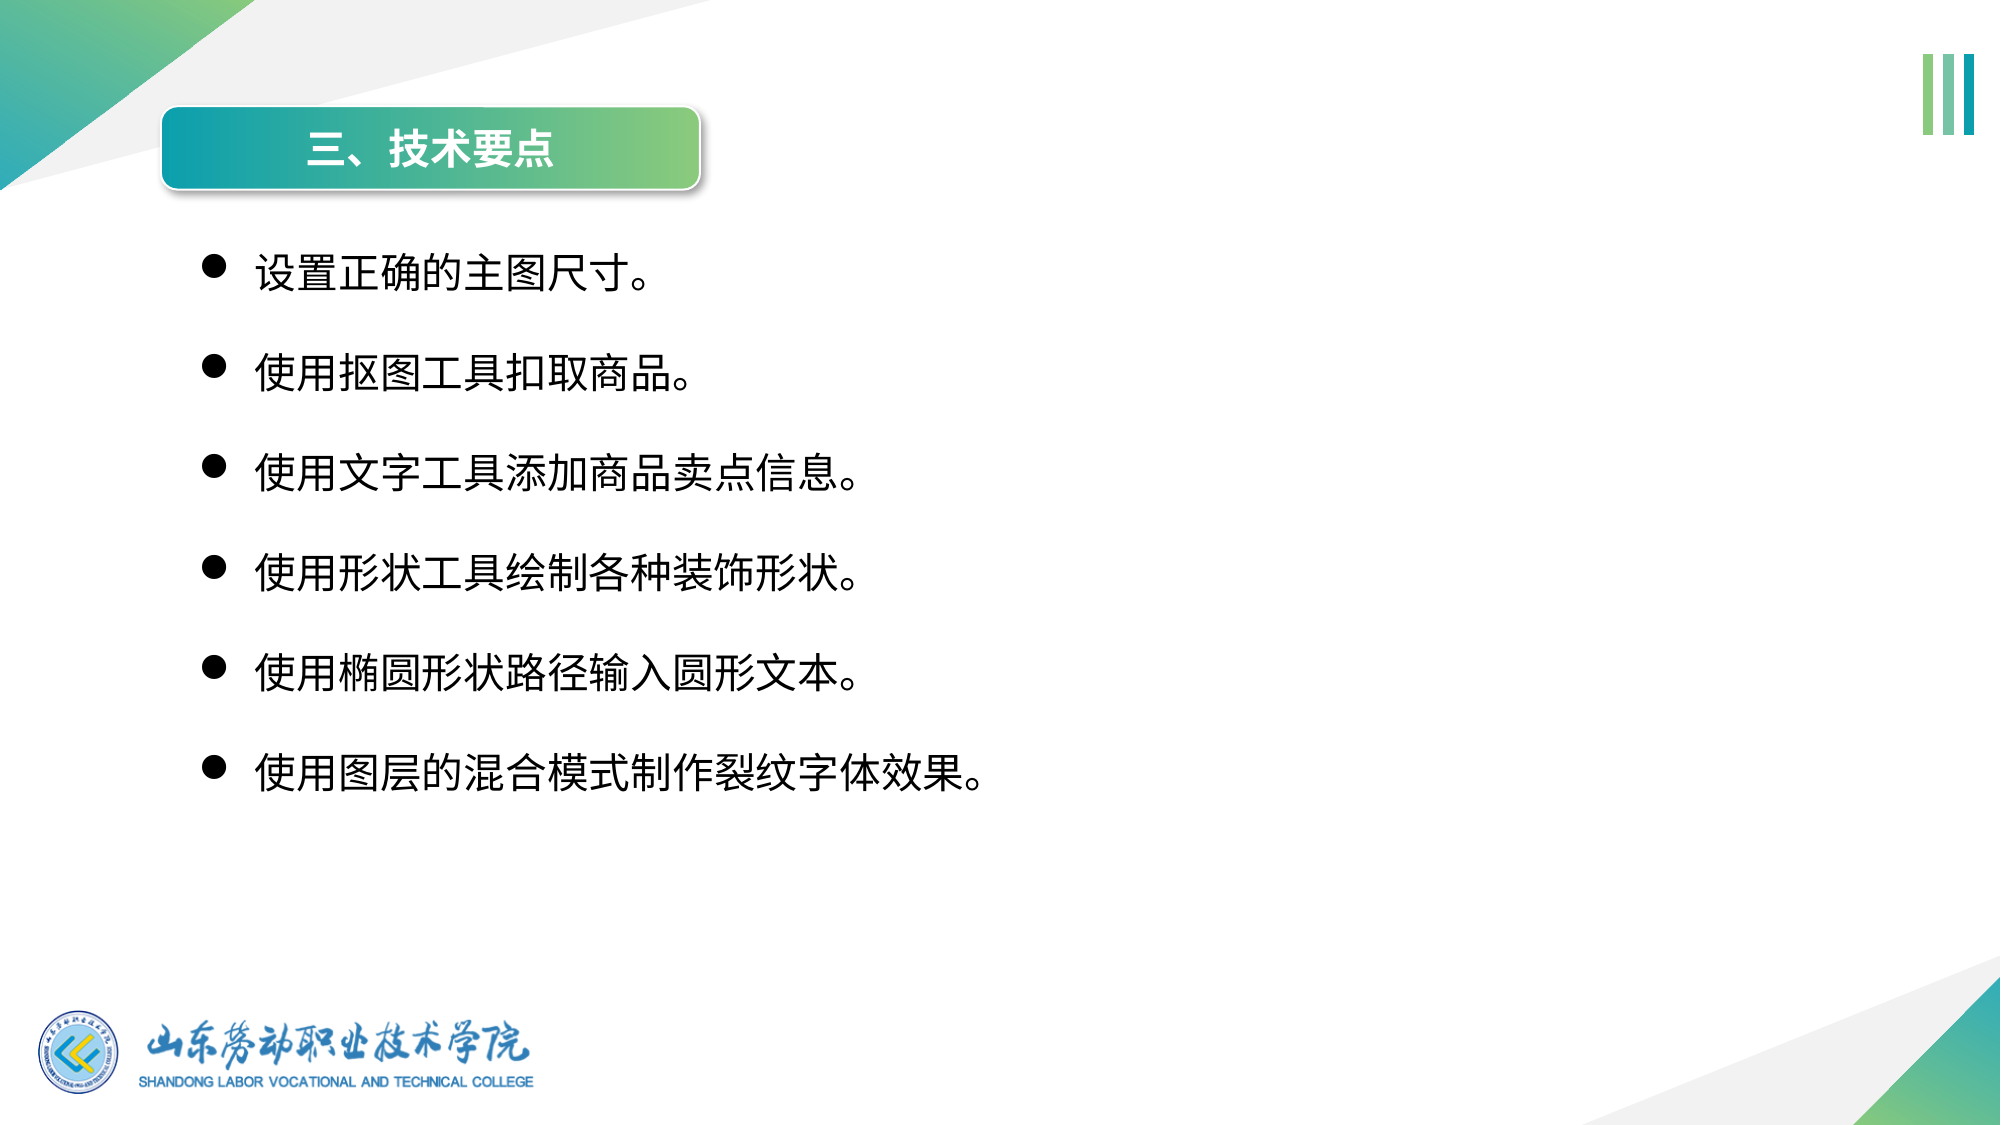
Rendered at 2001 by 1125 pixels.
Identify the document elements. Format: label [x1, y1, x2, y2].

text_box [1928, 54, 1969, 136]
text_box [0, 0, 2000, 1125]
text_box [37, 106, 824, 190]
picture [38, 1010, 550, 1094]
